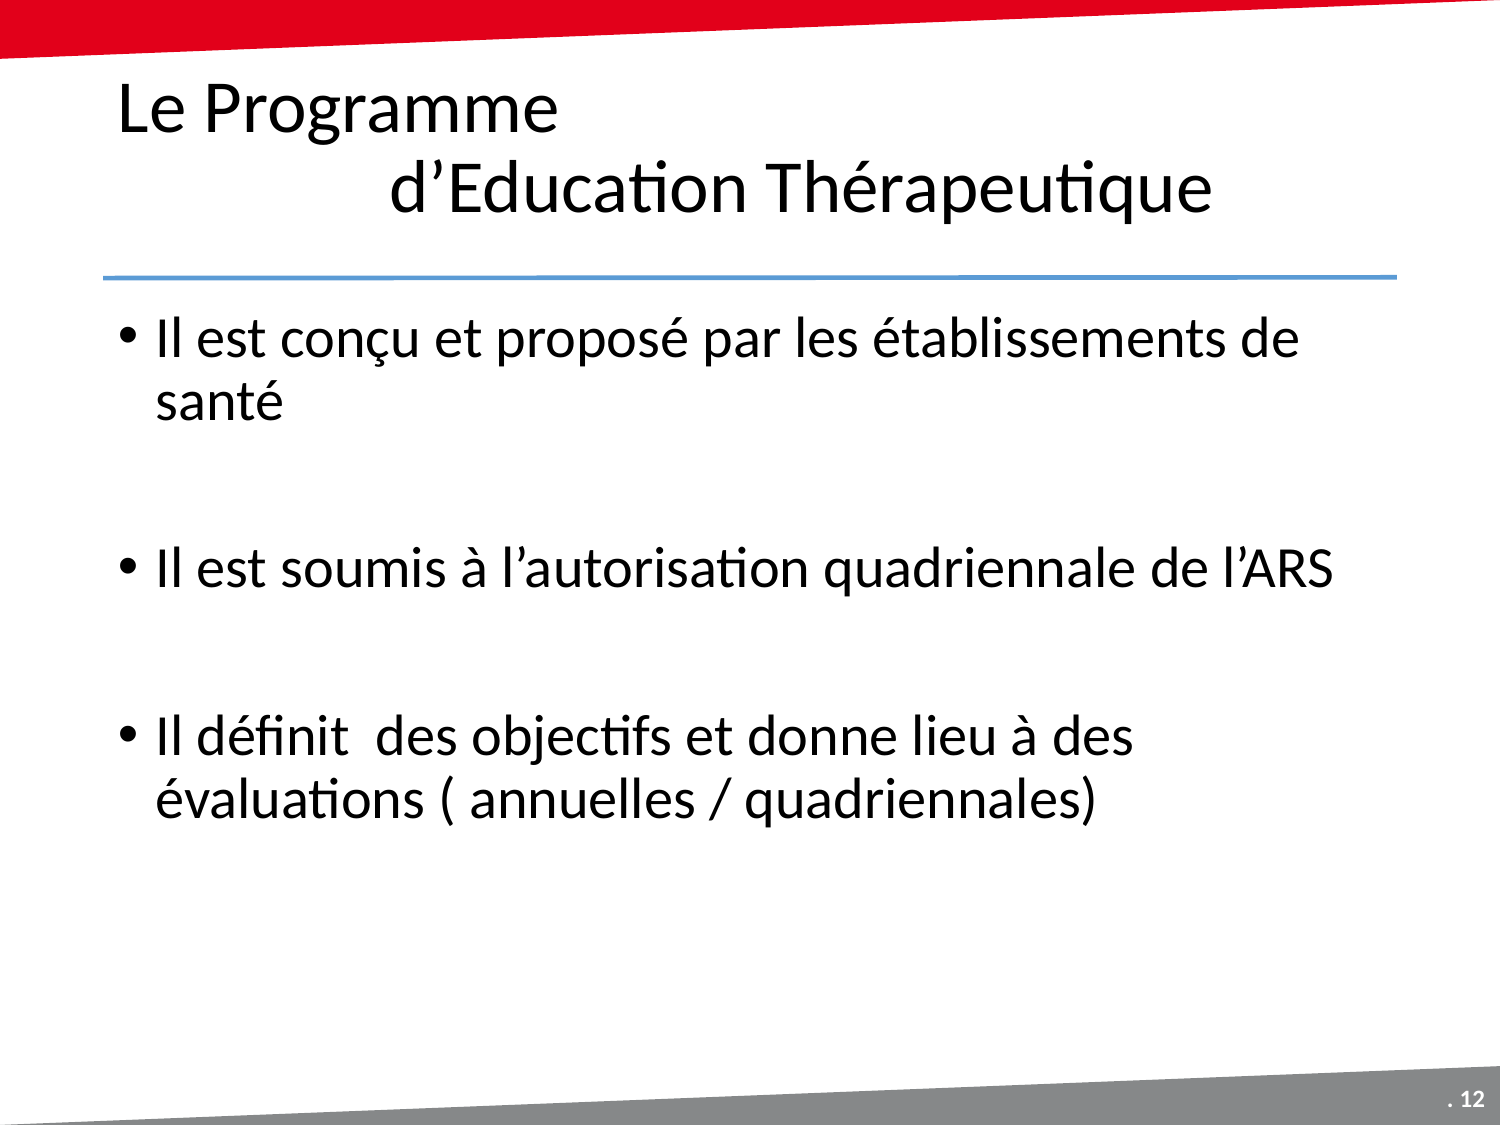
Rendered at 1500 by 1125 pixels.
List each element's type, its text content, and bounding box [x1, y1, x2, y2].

title Le Programme d’Education Thérapeutique [103, 59, 1397, 275]
list Il est conçu et proposé par les établissements de santé Il est soumis à l’autorisation quadriennale de l’ARS Il définit des objectifs et donne lieu à des évaluations ( annuelles / quadriennales) [103, 299, 1397, 1014]
slide_number . 12 [1162, 1067, 1500, 1125]
